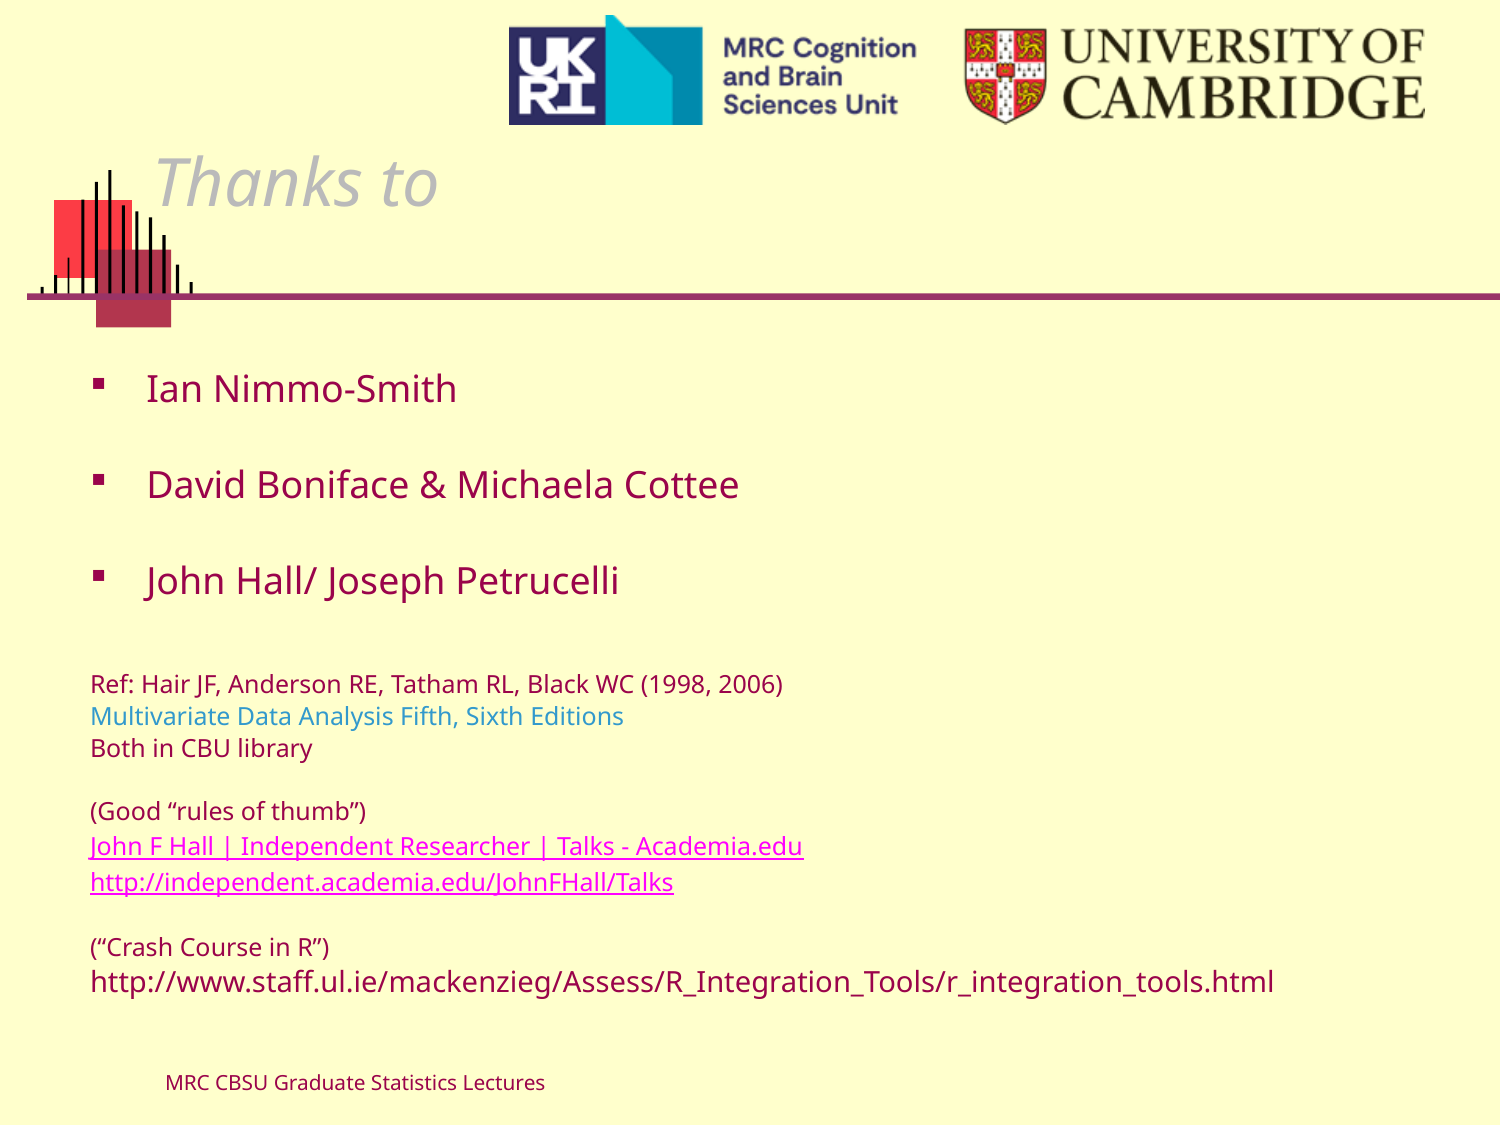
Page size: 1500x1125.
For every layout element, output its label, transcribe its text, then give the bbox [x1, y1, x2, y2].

picture [509, 15, 1425, 125]
footer MRC CBSU Graduate Statistics Lectures [149, 1062, 988, 1101]
title Thanks to [137, 137, 988, 233]
list Ian Nimmo-Smith David Boniface & Michaela Cottee John Hall/ Joseph Petrucelli Ref: Hair JF, Anderson RE, Tatham RL, Black WC (1998, 2006) Multivariate Data Analysis Fifth, Sixth Editions Both in CBU library (Good “rules of thumb”) John F Hall | Independent Researcher | Talks - Academia.edu http://independent.academia.edu/JohnFHall/Talks (“Crash Course in R”) http://www.staff.ul.ie/mackenzieg/Assess/R_Integration_Tools/r_integration_tools.html [75, 262, 1425, 1038]
